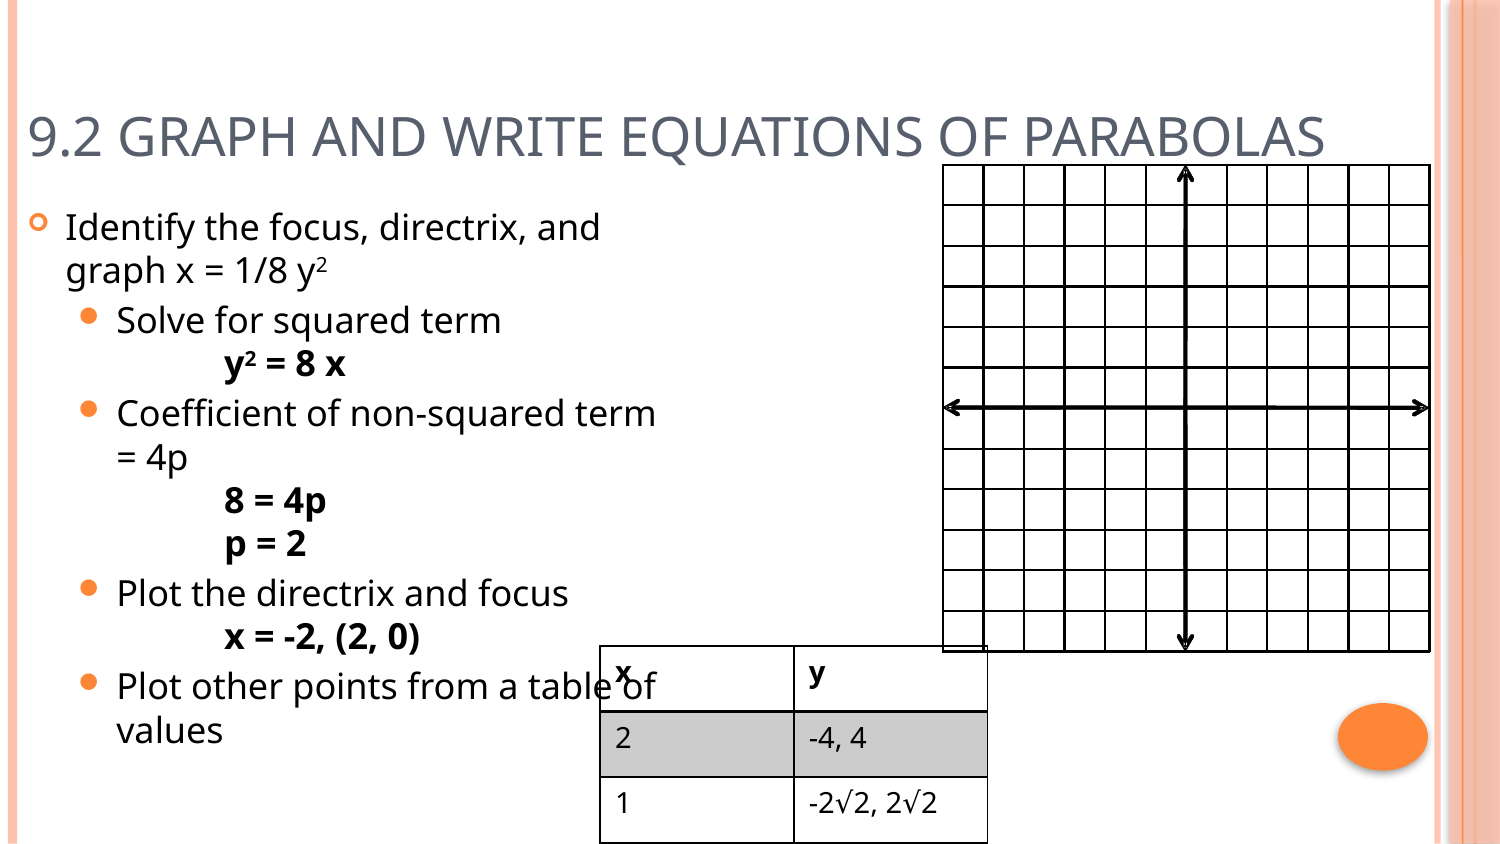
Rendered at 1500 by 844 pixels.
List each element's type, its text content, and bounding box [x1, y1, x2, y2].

table_cell -2√2, 2√2 [795, 778, 987, 842]
table_header y [795, 647, 987, 710]
table_cell 1 [601, 778, 793, 842]
picture [924, 146, 1451, 673]
table_cell 2 [601, 713, 793, 776]
table_cell -4, 4 [795, 713, 987, 776]
table_header x [601, 647, 793, 710]
title 9.2 Graph and Write Equations of Parabolas [12, 33, 1375, 175]
list Identify the focus, directrix, and graph x = 1/8 y2 Solve for squared term y2 = 8 x Coefficient of non-squared term = 4p 8 = 4p p = 2 Plot the directrix and focus x = -2, (2, 0) Plot other points from a table of values [12, 196, 675, 760]
